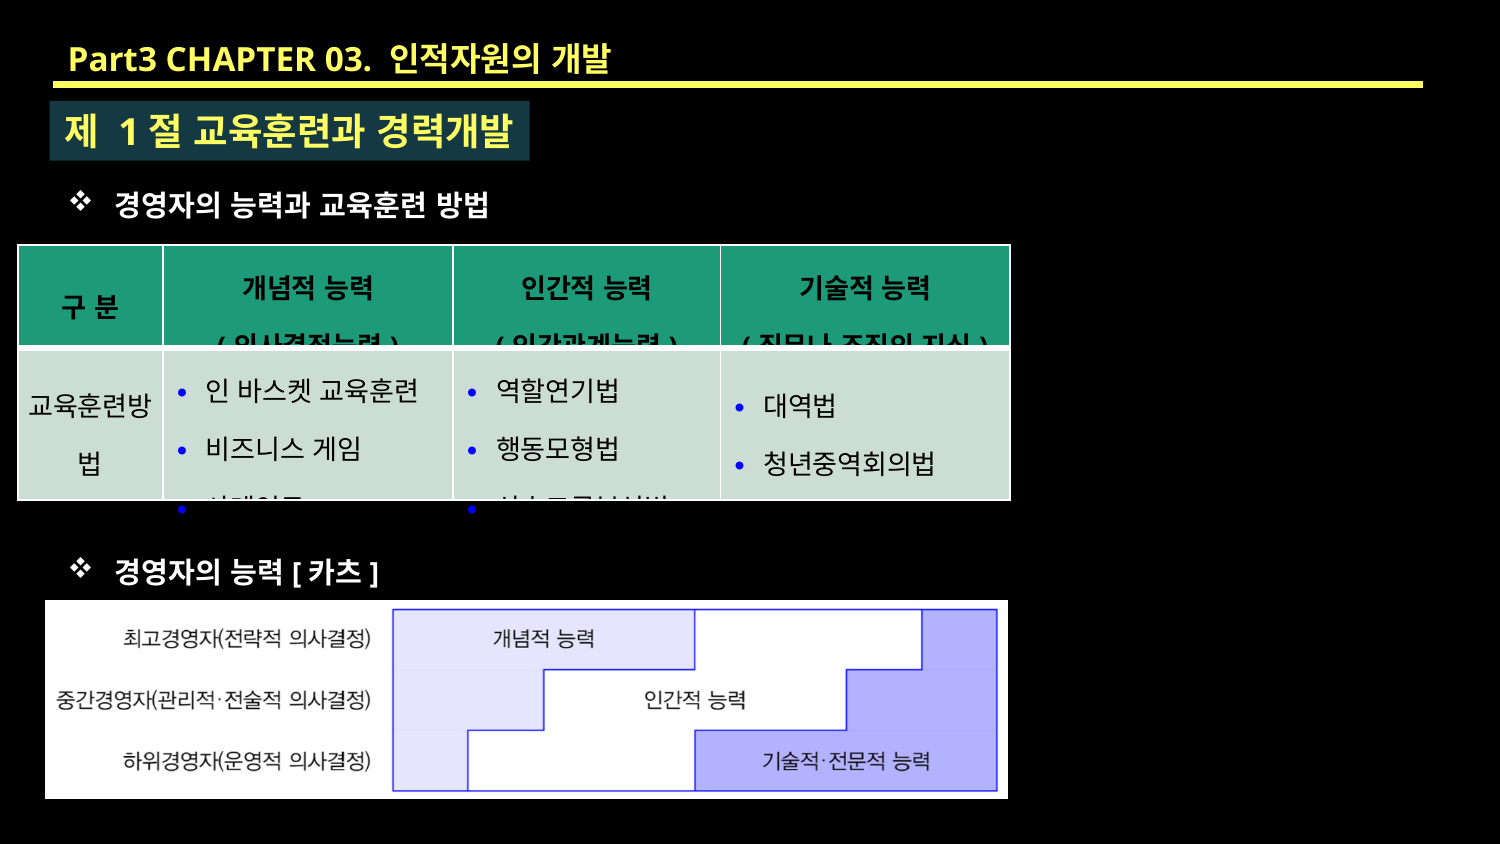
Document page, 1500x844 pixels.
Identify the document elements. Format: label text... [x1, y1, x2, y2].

table_header 개념적 능력 (의사결정능력) [164, 246, 452, 345]
table_header 인간적 능력 (인간관계능력) [454, 246, 720, 345]
text_box 제 1절 교육훈련과 경력개발 [49, 100, 530, 161]
table_cell ∙ 역할연기법 ∙ 행동모형법 ∙ 상호교류분석법 [454, 351, 720, 499]
text_box 경영자의 능력과 교육훈련 방법 경영자의 능력[카츠] [53, 161, 1046, 597]
table_cell ∙ 인 바스켓 교육훈련 ∙ 비즈니스 게임 ∙ 사례연구 [164, 351, 452, 499]
table_cell 교육훈련방법 [19, 351, 162, 499]
table_header 구 분 [19, 246, 162, 345]
table_header 기술적 능력 (직무나 조직의 지식) [721, 246, 1009, 345]
table_cell ∙ 대역법 ∙ 청년중역회의법 [721, 351, 1009, 499]
picture [52, 102, 97, 145]
picture [45, 600, 1008, 799]
